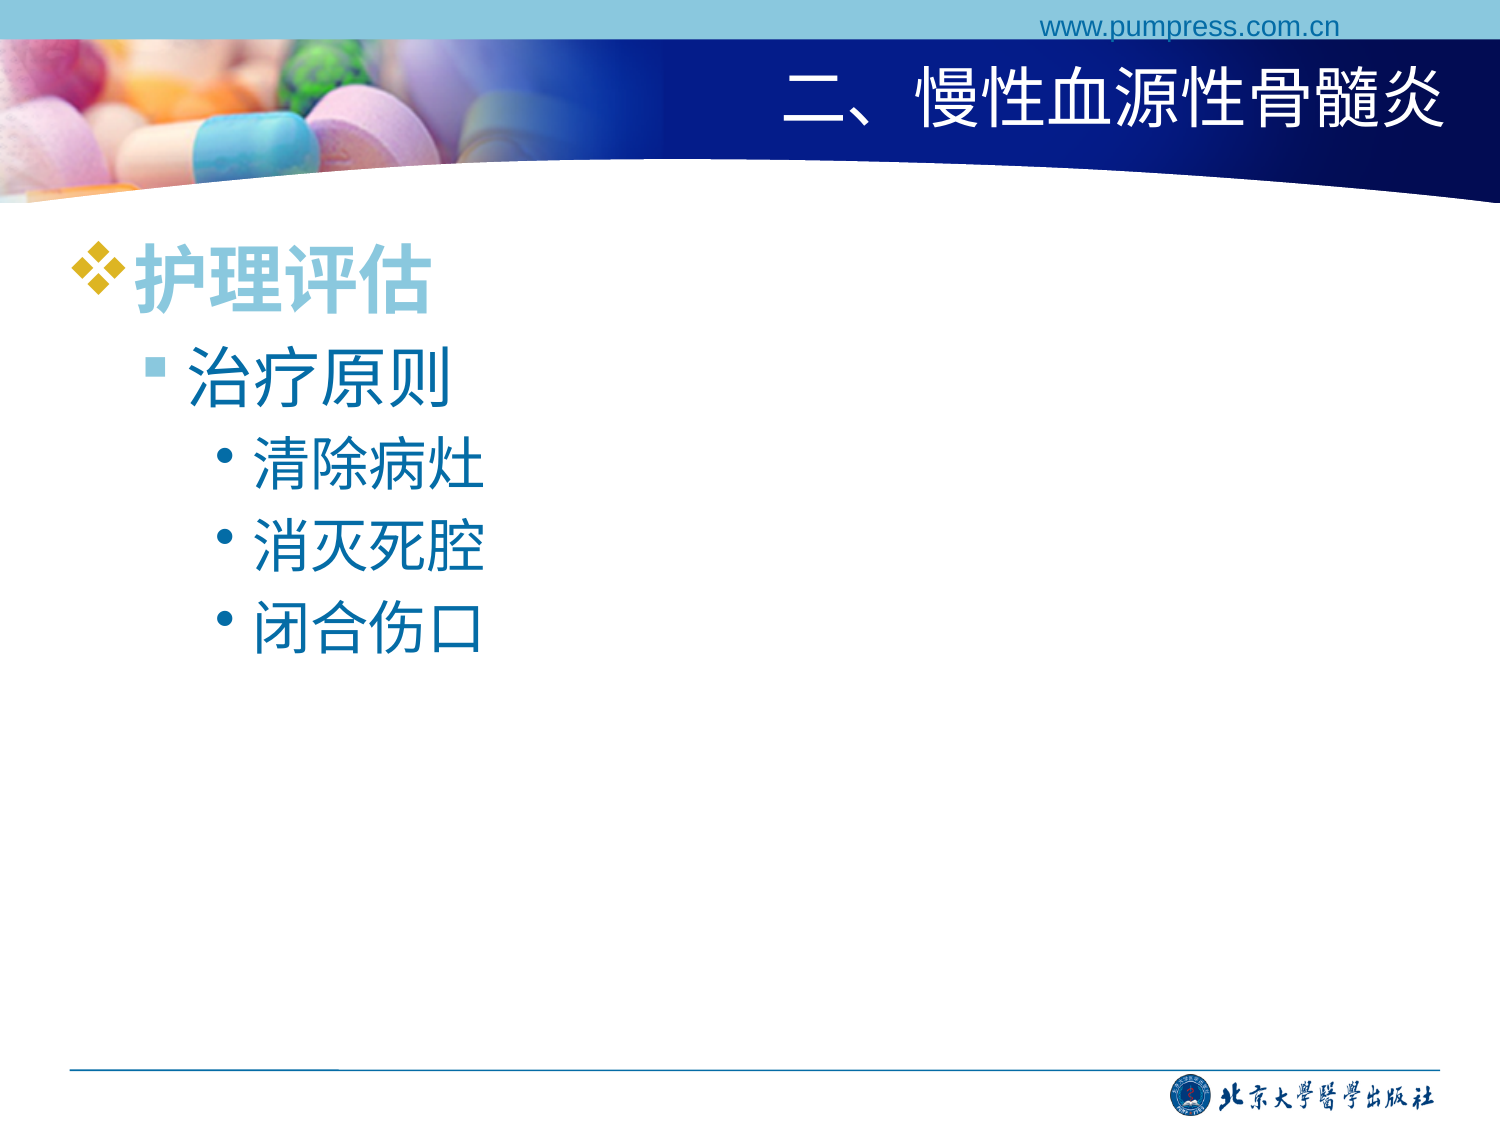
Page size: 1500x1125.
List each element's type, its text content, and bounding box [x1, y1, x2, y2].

title 二、慢性血源性骨髓炎 [137, 49, 1463, 143]
slide_number www.pumpress.com.cn [1025, 0, 1463, 38]
picture [1170, 1074, 1436, 1118]
list 护理评估 治疗原则 清除病灶 消灭死腔 闭合伤口 [49, 224, 1463, 1026]
picture [0, 40, 1500, 203]
